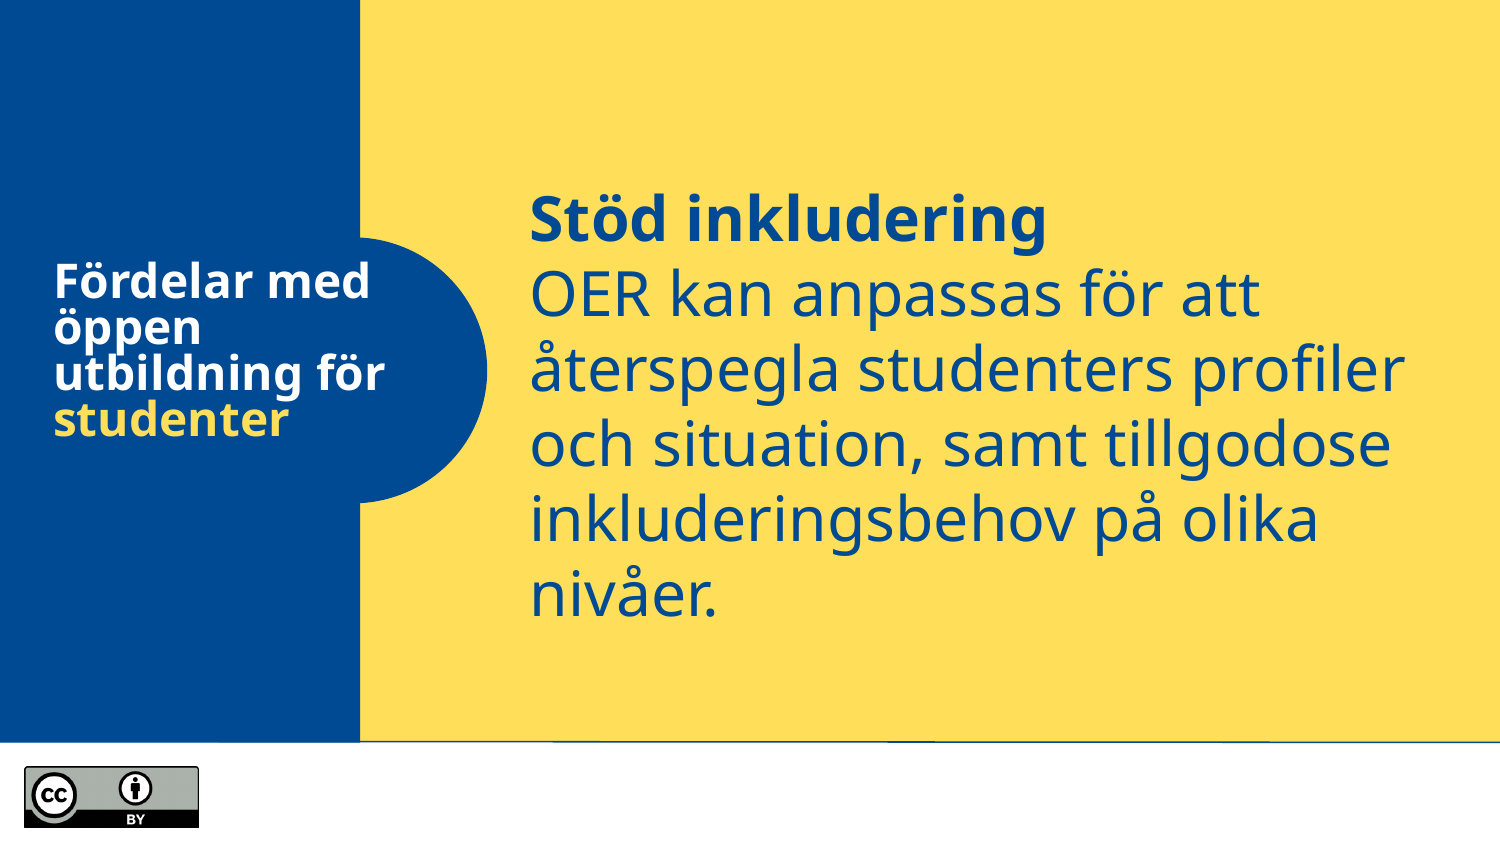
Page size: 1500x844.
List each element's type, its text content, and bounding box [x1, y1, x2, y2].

text_box [0, 750, 1500, 844]
text_box [254, 255, 488, 504]
text_box [0, 0, 361, 740]
text_box Fördelar med öppen utbildning för studenter [38, 246, 421, 461]
text_box Stöd inkludering OER kan anpassas för att återspegla studenters profiler och situation, samt tillgodose inkluderingsbehov på olika nivåer. [511, 160, 1500, 648]
text_box [304, 237, 401, 246]
picture [24, 765, 199, 828]
